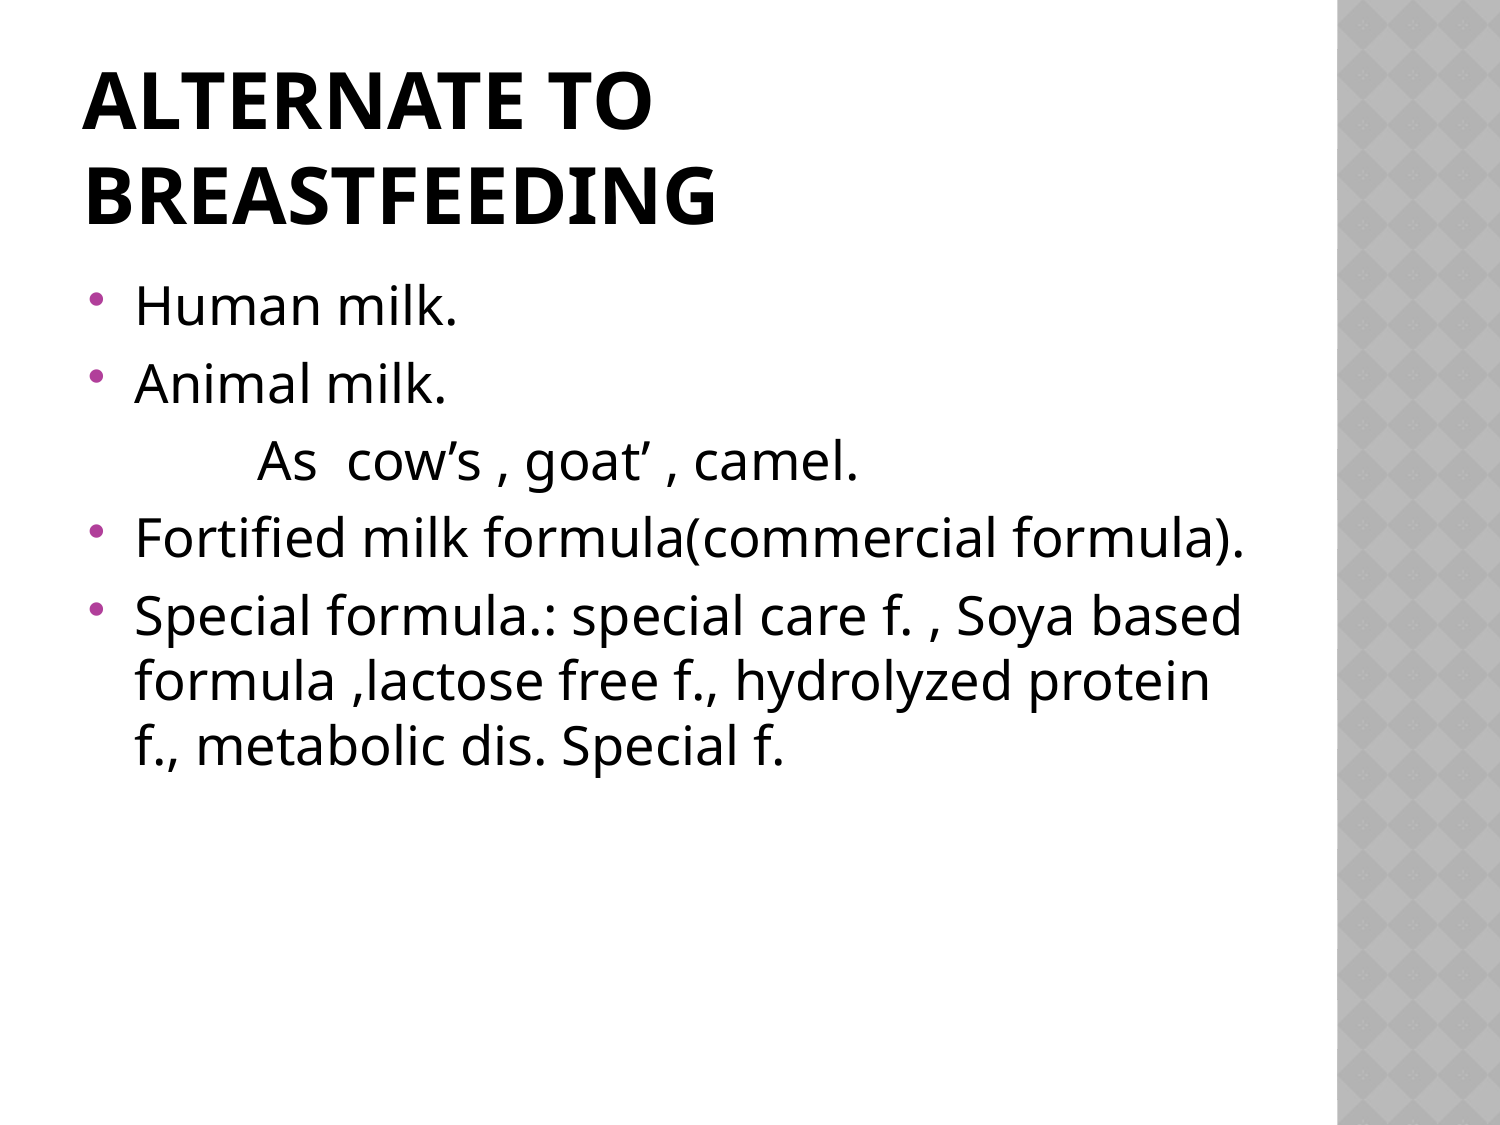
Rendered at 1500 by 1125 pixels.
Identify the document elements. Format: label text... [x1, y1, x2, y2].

title Alternate to breastfeeding [75, 52, 1263, 240]
list Human milk. Animal milk. As cow’s , goat’ , camel. Fortified milk formula(commercial formula). Special formula.: special care f. , Soya based formula ,lactose free f., hydrolyzed protein f., metabolic dis. Special f. [75, 264, 1263, 1059]
